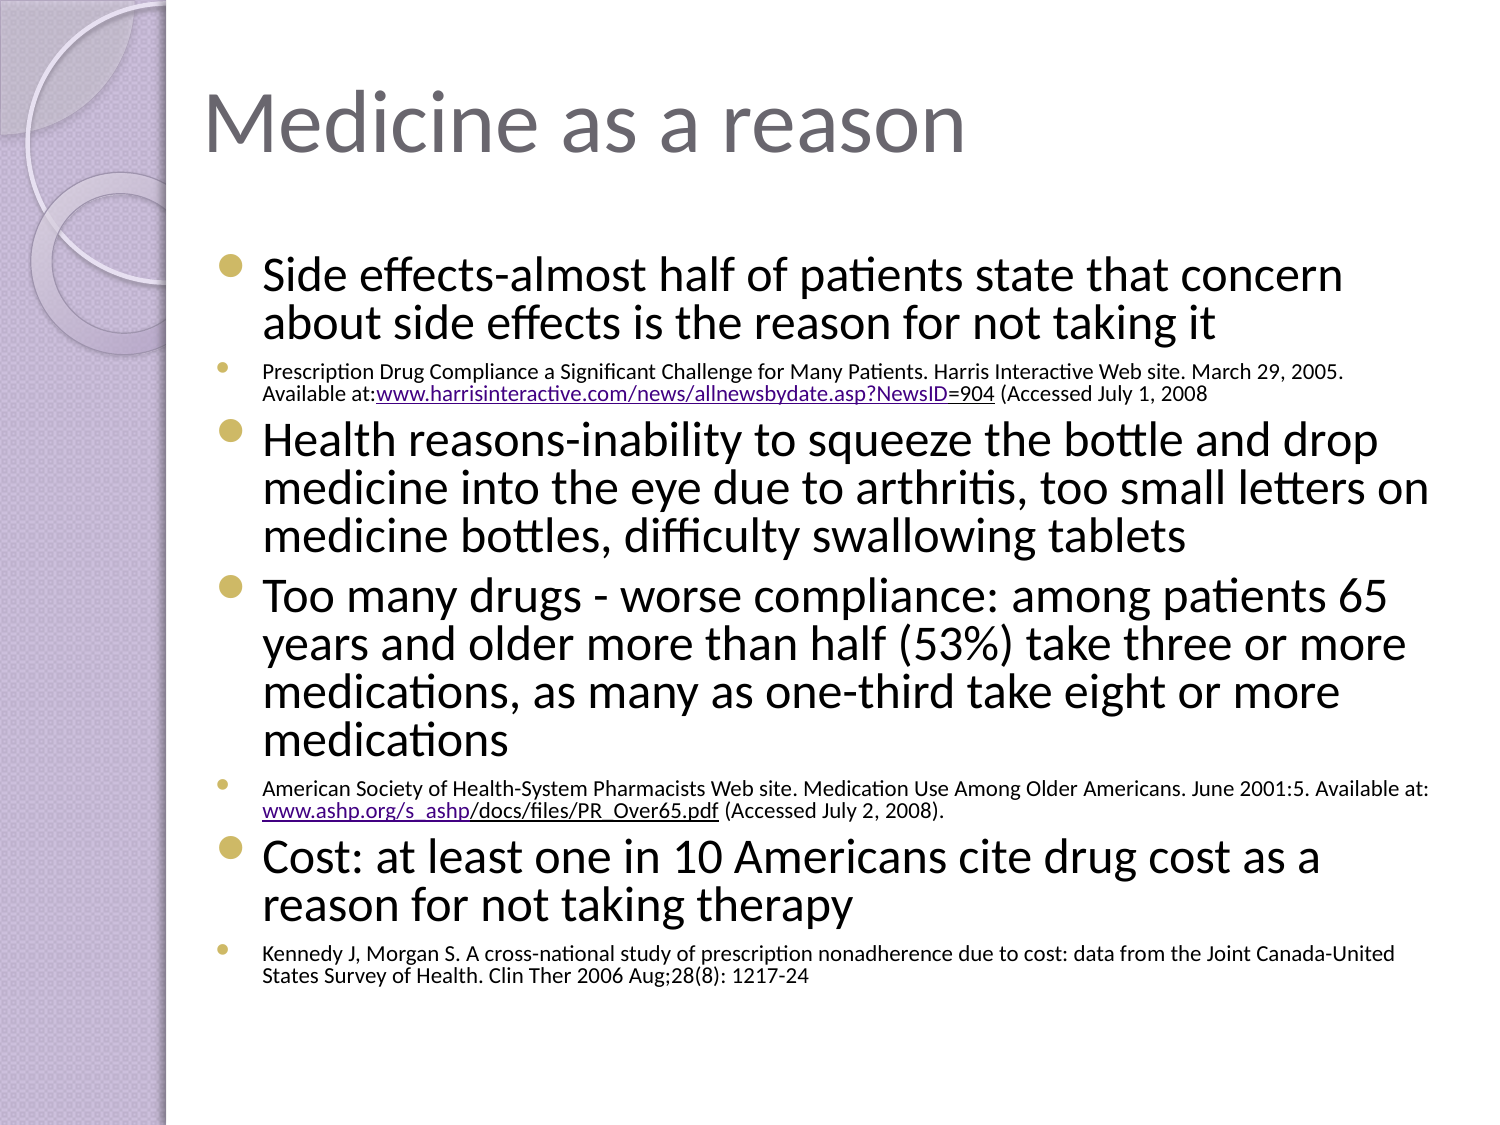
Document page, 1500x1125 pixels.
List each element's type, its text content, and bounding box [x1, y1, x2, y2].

list Side effects-almost half of patients state that concern about side effects is the reason for not taking it Prescription Drug Compliance a Significant Challenge for Many Patients. Harris Interactive Web site. March 29, 2005. Available at:www.harrisinteractive.com/news/allnewsbydate.asp?NewsID=904 (Accessed July 1, 2008 Health reasons-inability to squeeze the bottle and drop medicine into the eye due to arthritis, too small letters on medicine bottles, difficulty swallowing tablets Too many drugs - worse compliance: among patients 65 years and older more than half (53%) take three or more medications, as many as one-third take eight or more medications American Society of Health-System Pharmacists Web site. Medication Use Among Older Americans. June 2001:5. Available at:www.ashp.org/s_ashp/docs/files/PR_Over65.pdf (Accessed July 2, 2008). Cost: at least one in 10 Americans cite drug cost as a reason for not taking therapy Kennedy J, Morgan S. A cross-national study of prescription nonadherence due to cost: data from the Joint Canada-United States Survey of Health. Clin Ther 2006 Aug;28(8): 1217-24 [187, 245, 1450, 1121]
title Medicine as a reason [187, 23, 1454, 211]
